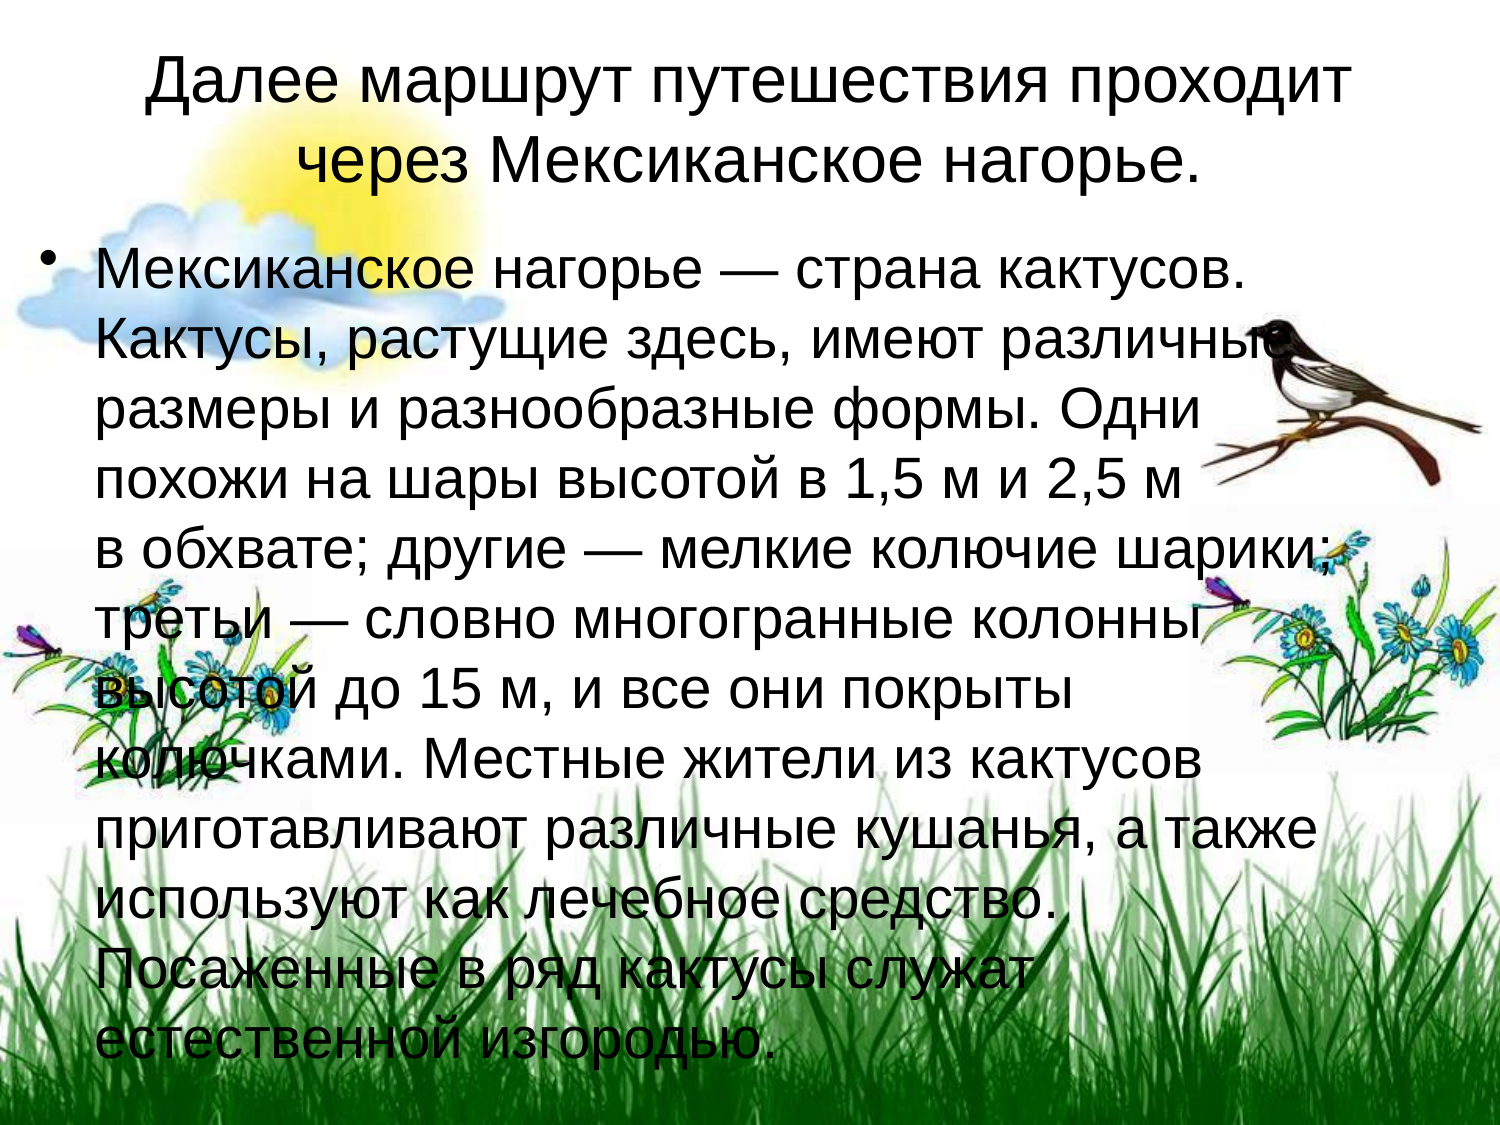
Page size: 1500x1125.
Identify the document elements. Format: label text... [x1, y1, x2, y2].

list Мексиканское нагорье — страна кактусов. Кактусы, растущие здесь, имеют различные размеры и разнообразные формы. Одни похожи на шары высотой в 1,5 м и 2,5 м в обхвате; другие — мелкие колючие шарики; третьи — словно многогранные колонны высотой до 15 м, и все они покрыты колючками. Местные жители из кактусов приготавливают различные кушанья, а также используют как лечебное средство. Посаженные в ряд кактусы служат естественной изгородью. [23, 222, 1395, 1102]
title Далее маршрут путешествия проходит через Мексиканское нагорье. [74, 44, 1426, 188]
picture [0, 0, 1500, 1125]
